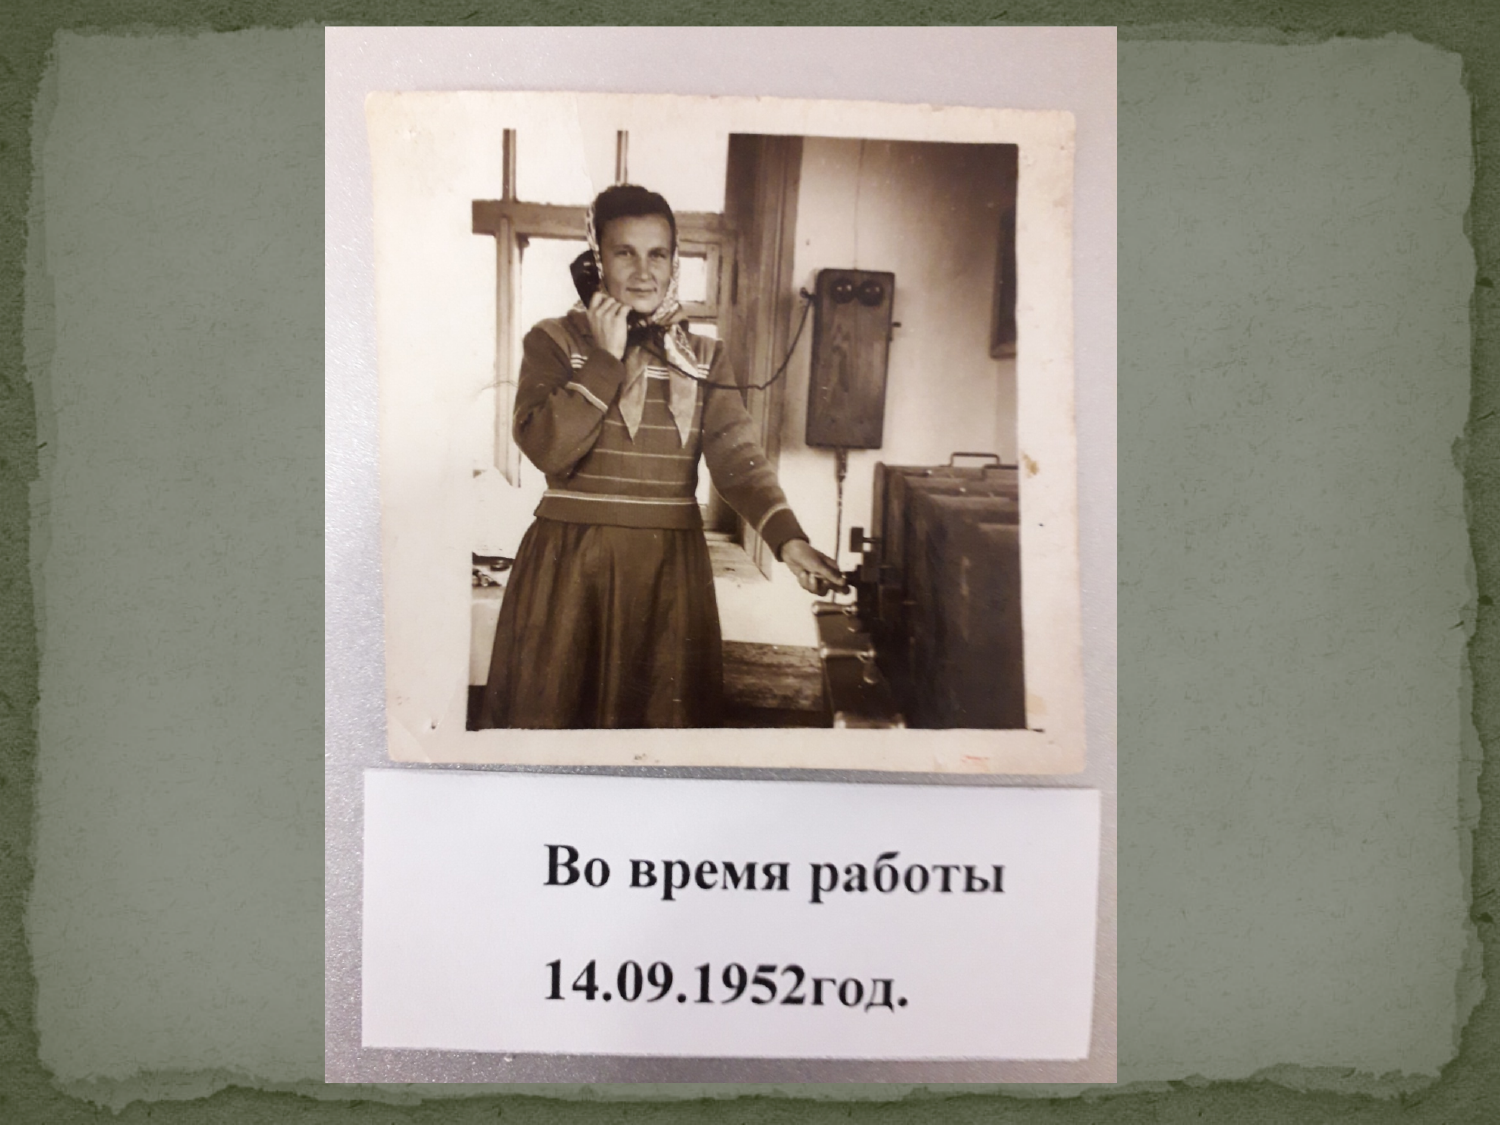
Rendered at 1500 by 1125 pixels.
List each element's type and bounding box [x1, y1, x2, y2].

picture [325, 27, 1117, 157]
picture [193, 158, 1248, 1082]
